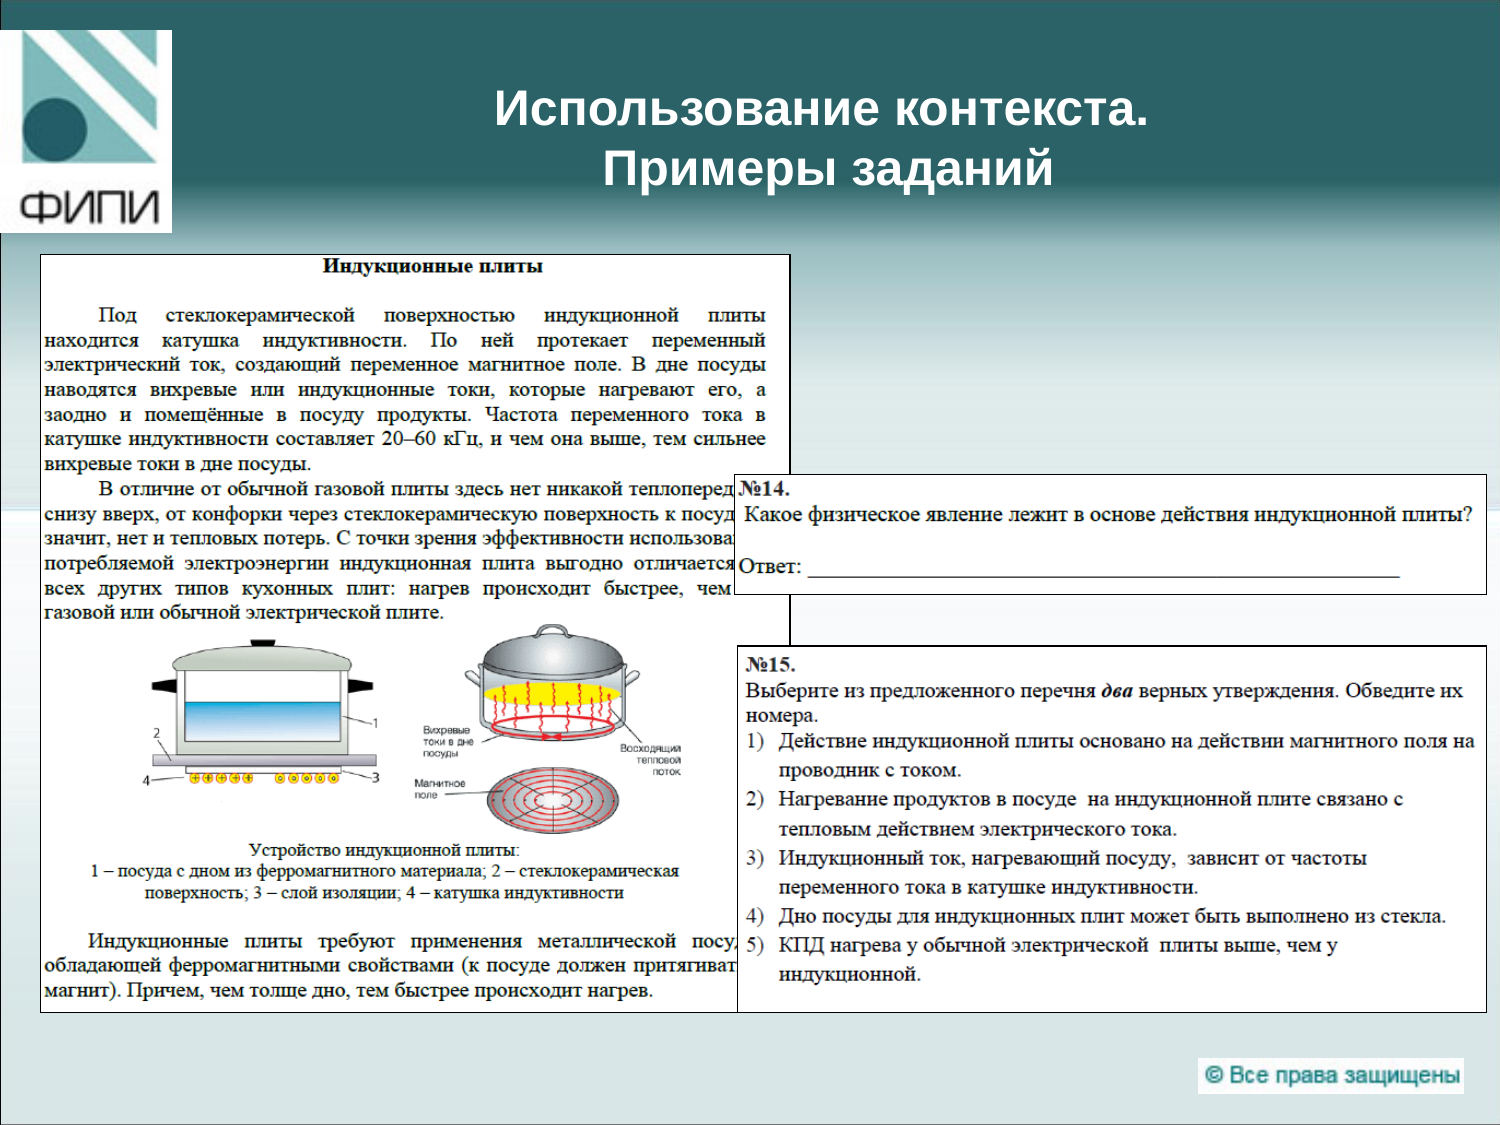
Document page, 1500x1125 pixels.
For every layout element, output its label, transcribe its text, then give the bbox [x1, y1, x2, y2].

title Использование контекста. Примеры заданий [206, 42, 1438, 230]
picture [0, 0, 1500, 1125]
